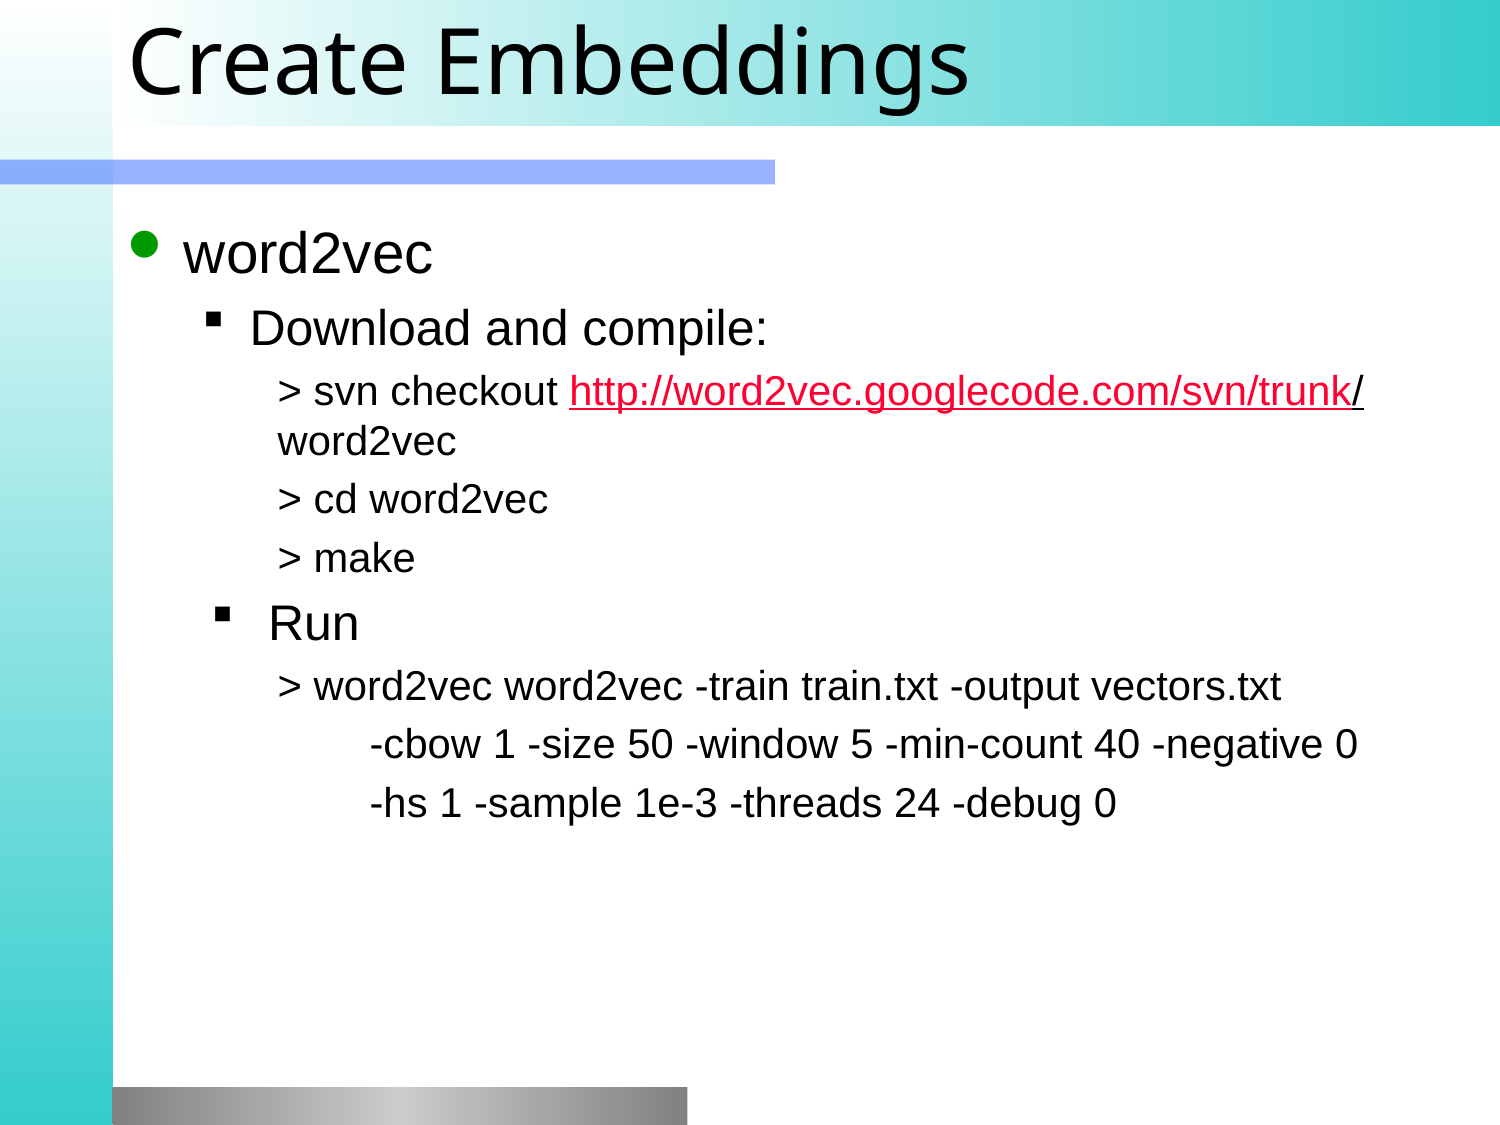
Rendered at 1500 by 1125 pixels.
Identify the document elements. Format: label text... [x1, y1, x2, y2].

title Create Embeddings [112, 0, 1500, 121]
list word2vec Download and compile: > svn checkout http://word2vec.googlecode.com/svn/trunk/ word2vec > cd word2vec > make Run > word2vec word2vec -train train.txt -output vectors.txt -cbow 1 -size 50 -window 5 -min-count 40 -negative 0 -hs 1 -sample 1e-3 -threads 24 -debug 0 [112, 207, 1388, 1073]
